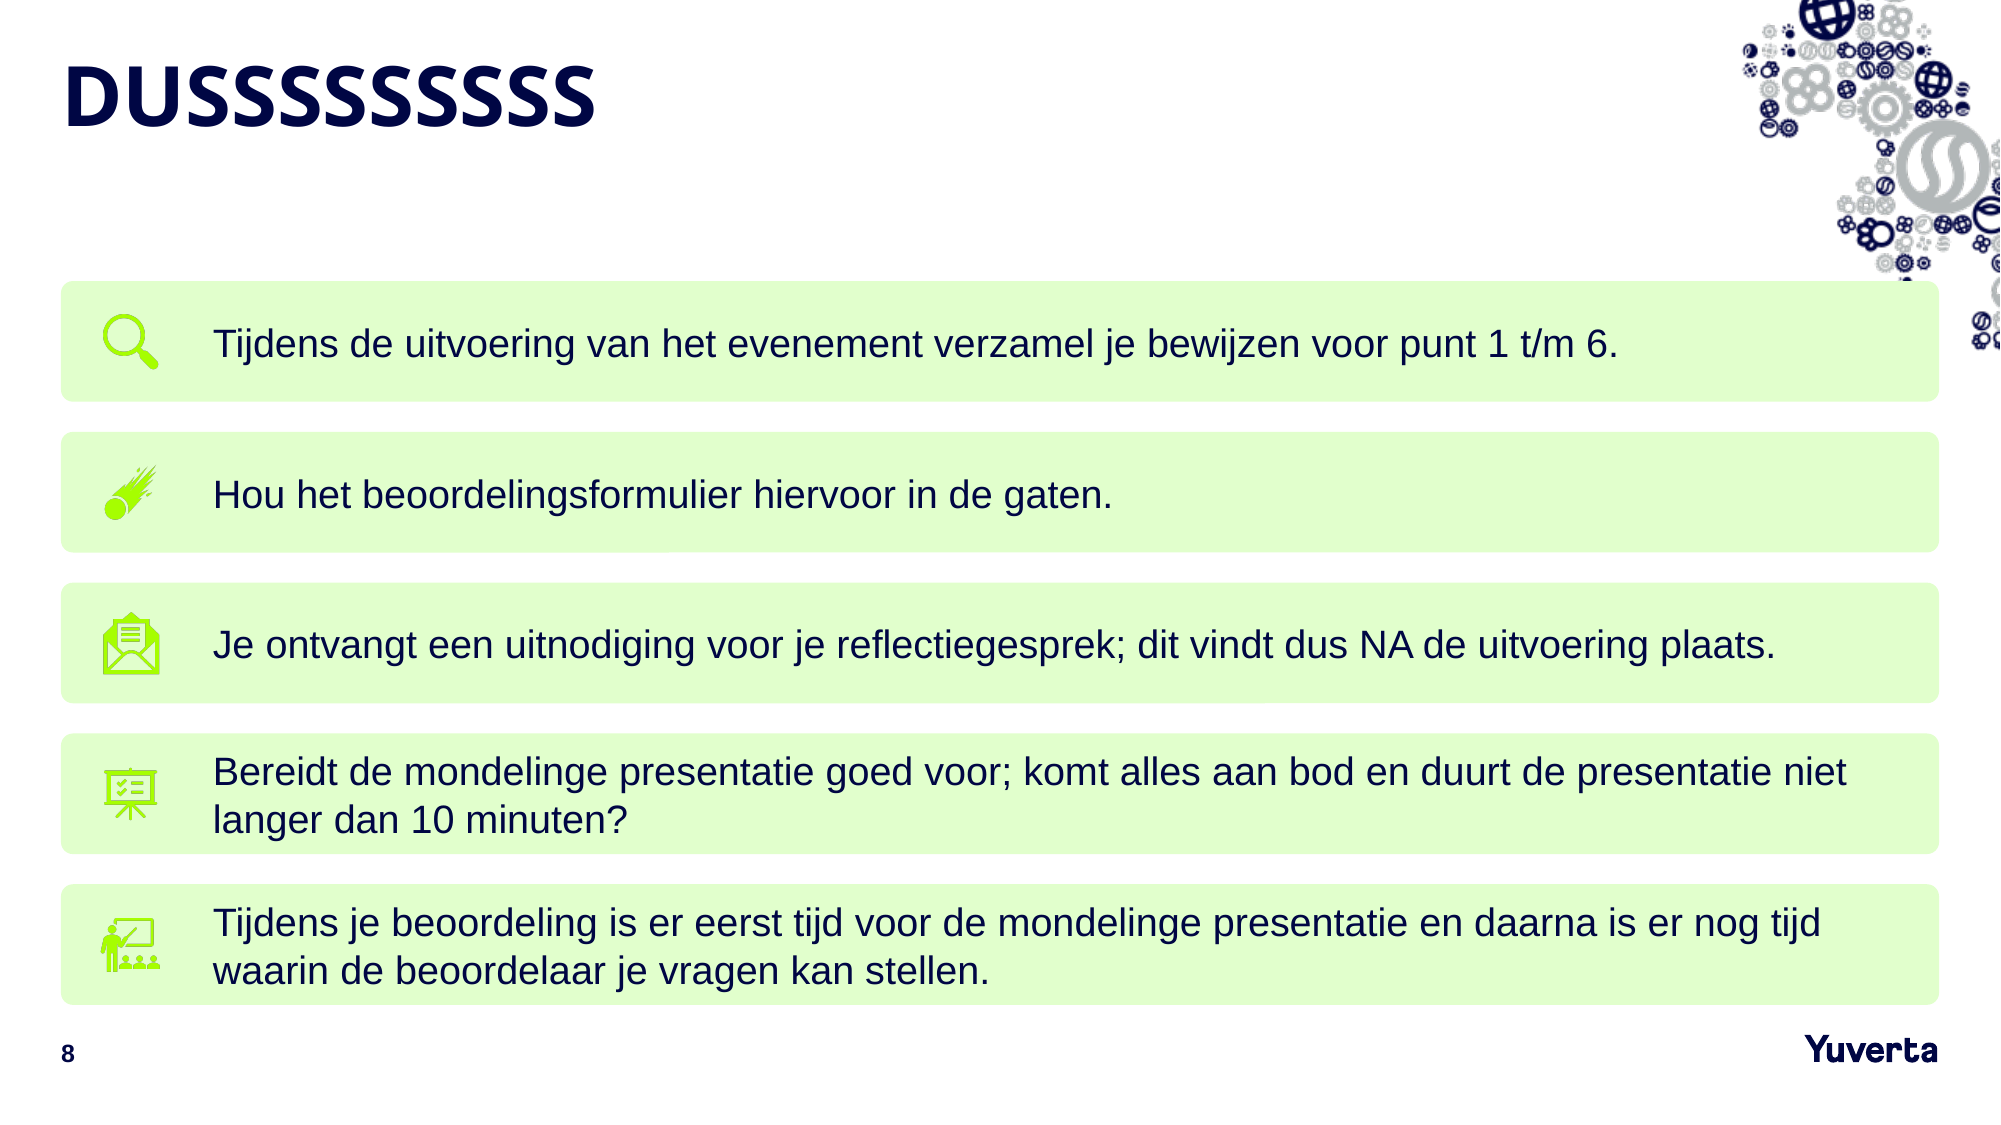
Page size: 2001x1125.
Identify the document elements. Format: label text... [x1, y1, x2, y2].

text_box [60, 280, 1940, 1006]
title DUSSSSSSSSS [60, 48, 1720, 239]
slide_number 8 [60, 1037, 113, 1073]
picture [0, 0, 2000, 1125]
